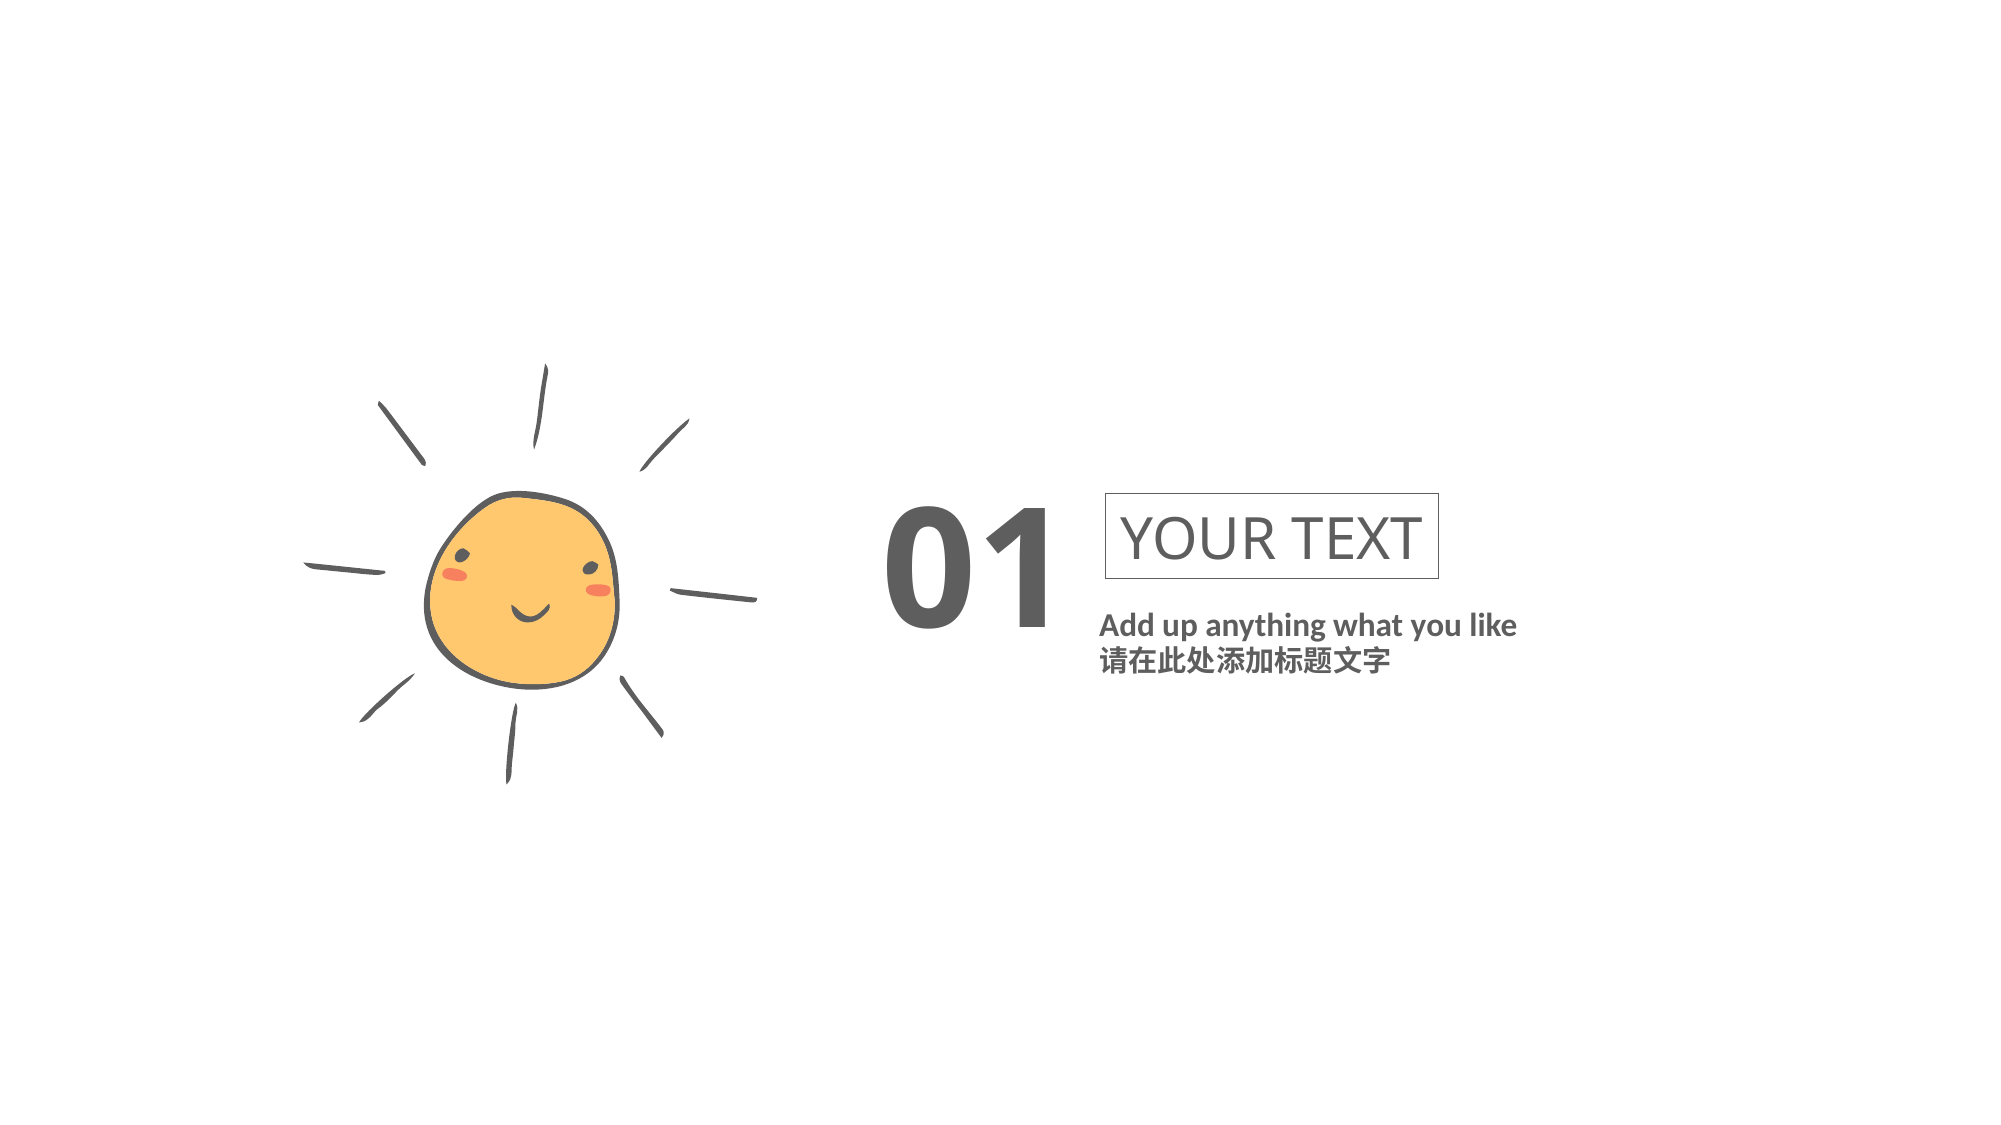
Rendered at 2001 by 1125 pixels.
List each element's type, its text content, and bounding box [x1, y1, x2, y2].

text_box 01 [866, 453, 1088, 669]
text_box Add up anything what you like 请在此处添加标题文字 [1084, 595, 1553, 685]
picture [303, 363, 758, 785]
text_box YOUR TEXT [1105, 493, 1439, 579]
